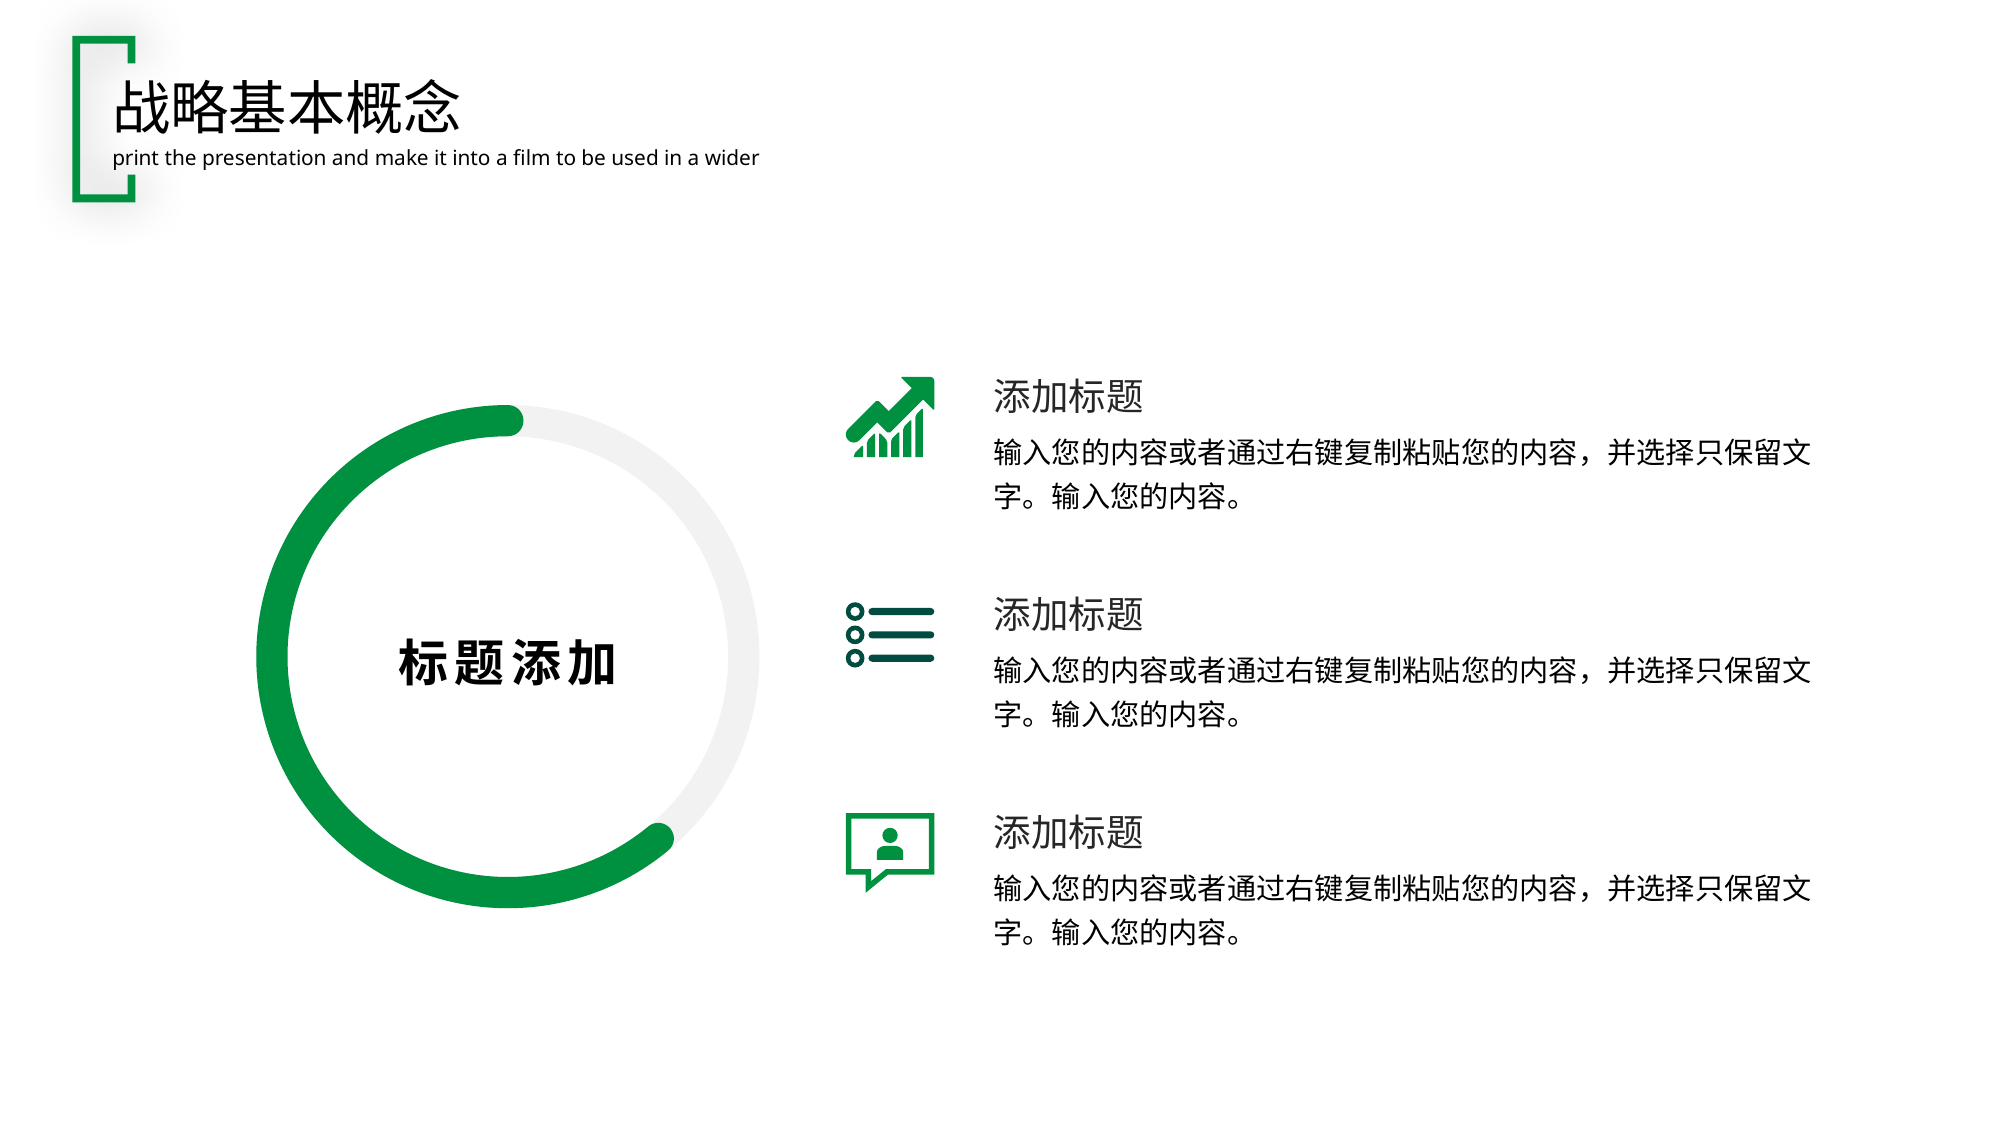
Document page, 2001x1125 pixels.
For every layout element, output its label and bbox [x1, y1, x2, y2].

text_box [867, 653, 936, 663]
text_box [844, 601, 866, 622]
text_box [878, 431, 889, 459]
text_box [844, 647, 866, 669]
text_box [271, 420, 744, 893]
text_box [914, 407, 925, 459]
text_box [852, 432, 877, 459]
text_box [844, 812, 936, 895]
text_box [902, 418, 913, 459]
text_box [978, 583, 1833, 737]
text_box [978, 365, 1833, 519]
text_box [890, 430, 901, 459]
text_box [844, 624, 866, 646]
text_box [867, 606, 936, 617]
text_box [72, 35, 862, 203]
text_box [978, 801, 1833, 955]
text_box [844, 375, 936, 444]
text_box [867, 630, 936, 640]
